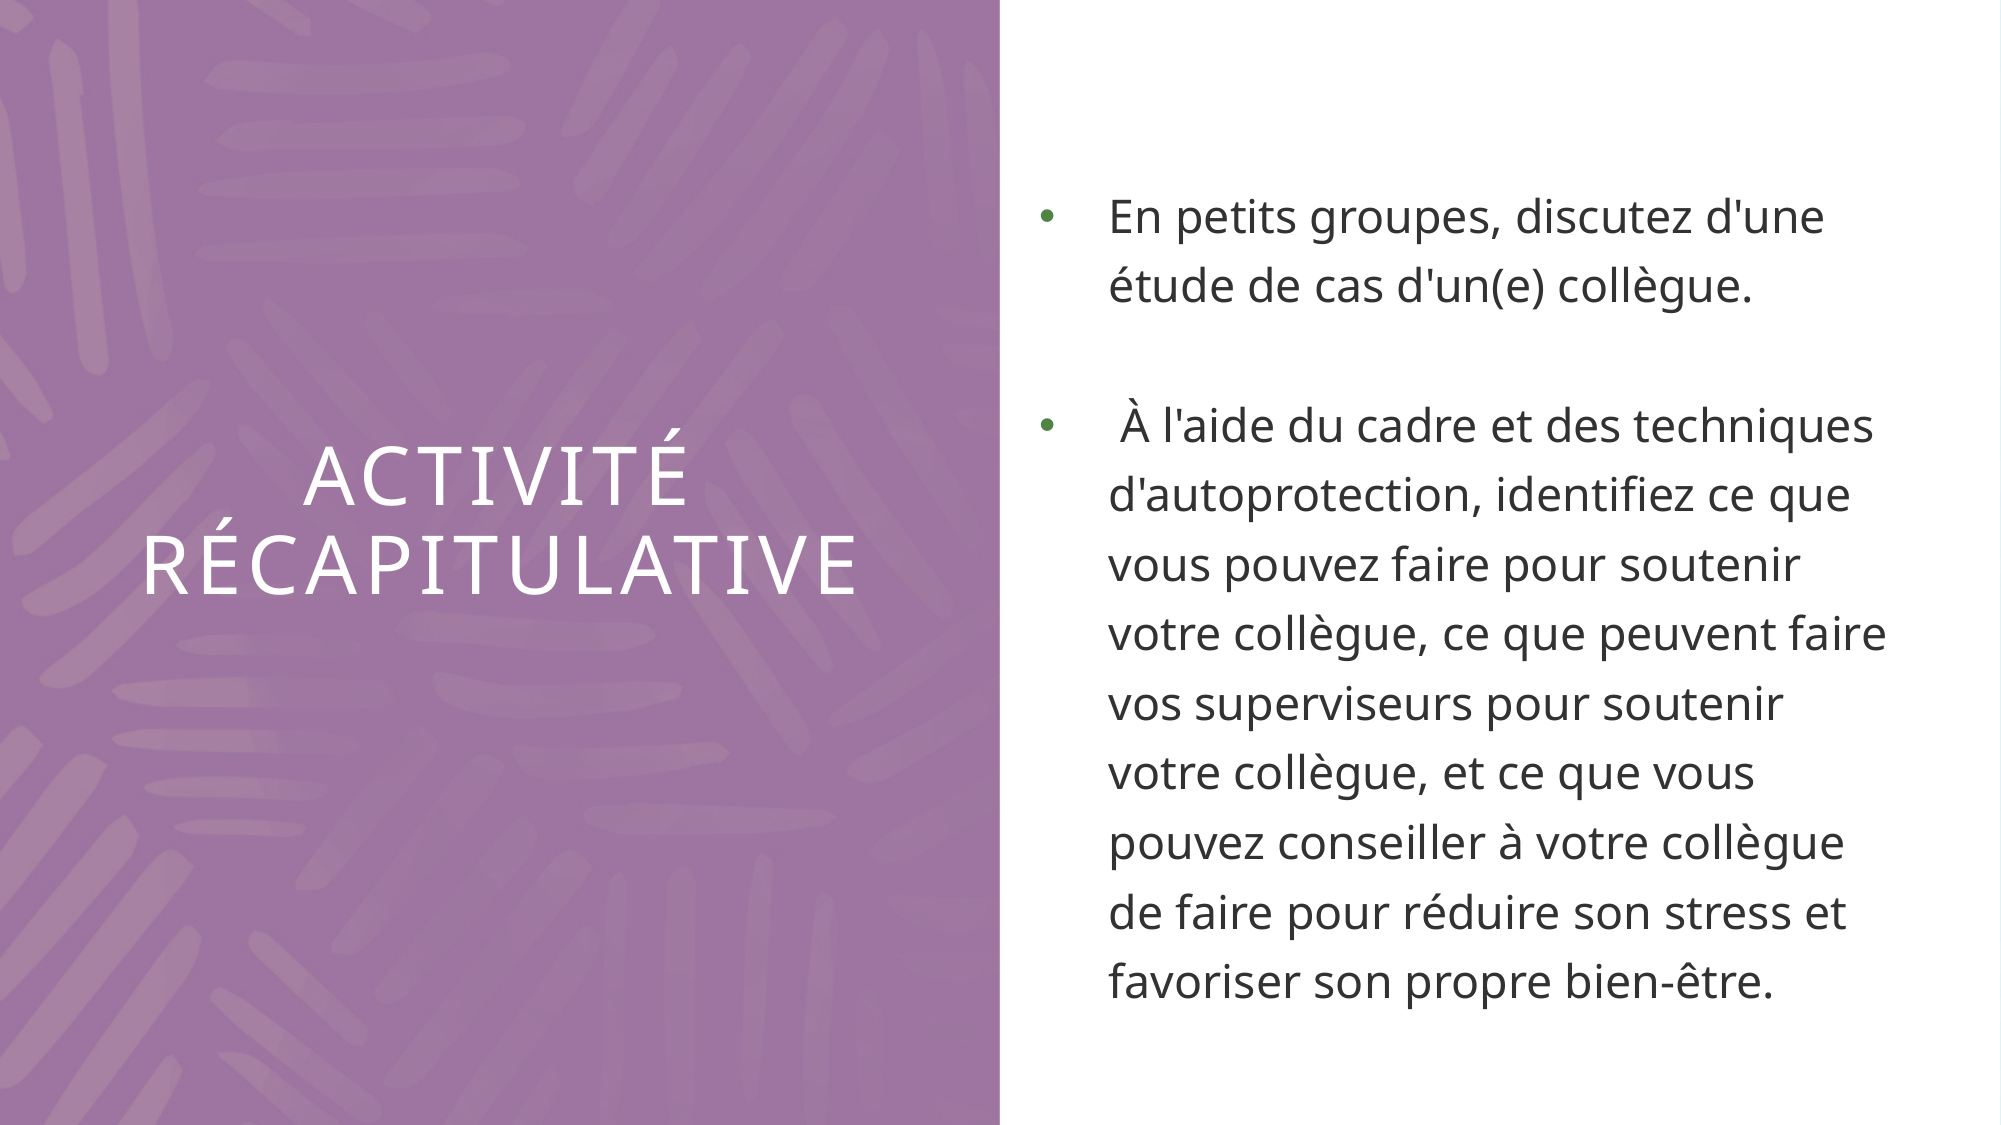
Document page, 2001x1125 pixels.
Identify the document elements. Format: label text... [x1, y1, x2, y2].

list En petits groupes, discutez d'une étude de cas d'un(e) collègue. À l'aide du cadre et des techniques d'autoprotection, identifiez ce que vous pouvez faire pour soutenir votre collègue, ce que peuvent faire vos superviseurs pour soutenir votre collègue, et ce que vous pouvez conseiller à votre collègue de faire pour réduire son stress et favoriser son propre bien-être. [1031, 131, 1899, 1059]
title Activité récapitulative [108, 396, 892, 651]
picture [0, 0, 2001, 1125]
